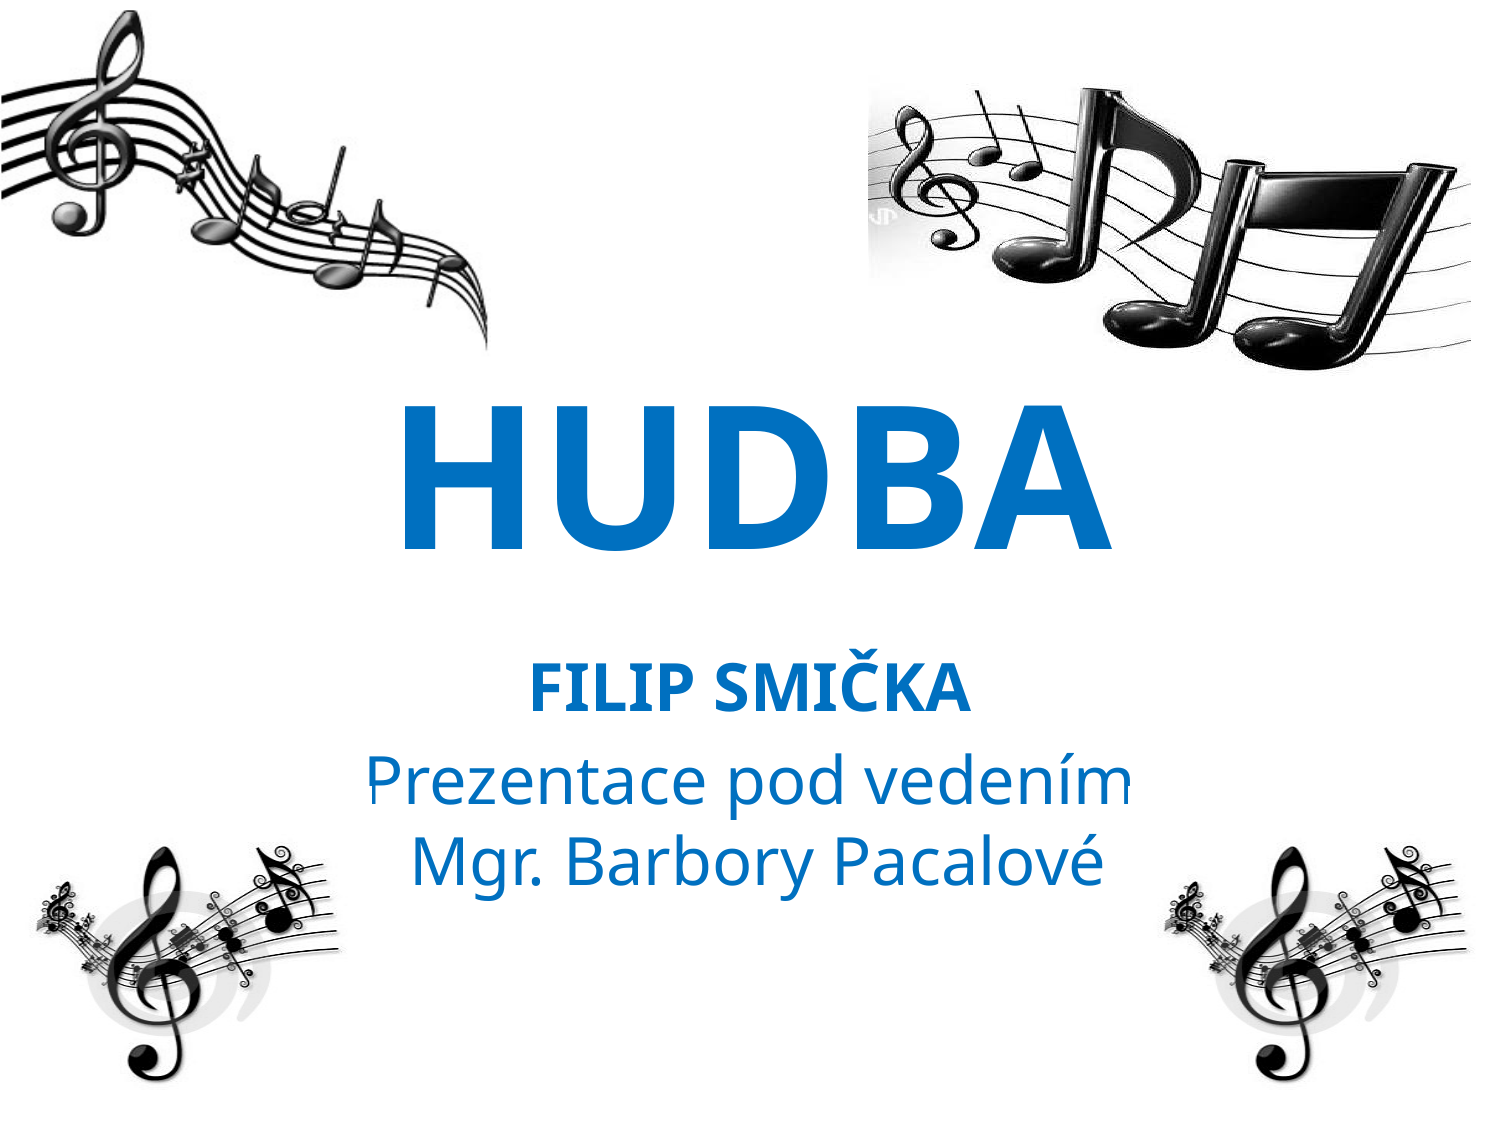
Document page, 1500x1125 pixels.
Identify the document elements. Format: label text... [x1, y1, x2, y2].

picture [0, 0, 491, 362]
picture [0, 786, 373, 1125]
subtitle FILIP SMIČKA Prezentace pod vedením Mgr. Barbory Pacalové [224, 637, 1276, 926]
picture [867, 30, 1471, 393]
picture [1127, 786, 1500, 1125]
title HUDBA [112, 349, 1388, 591]
